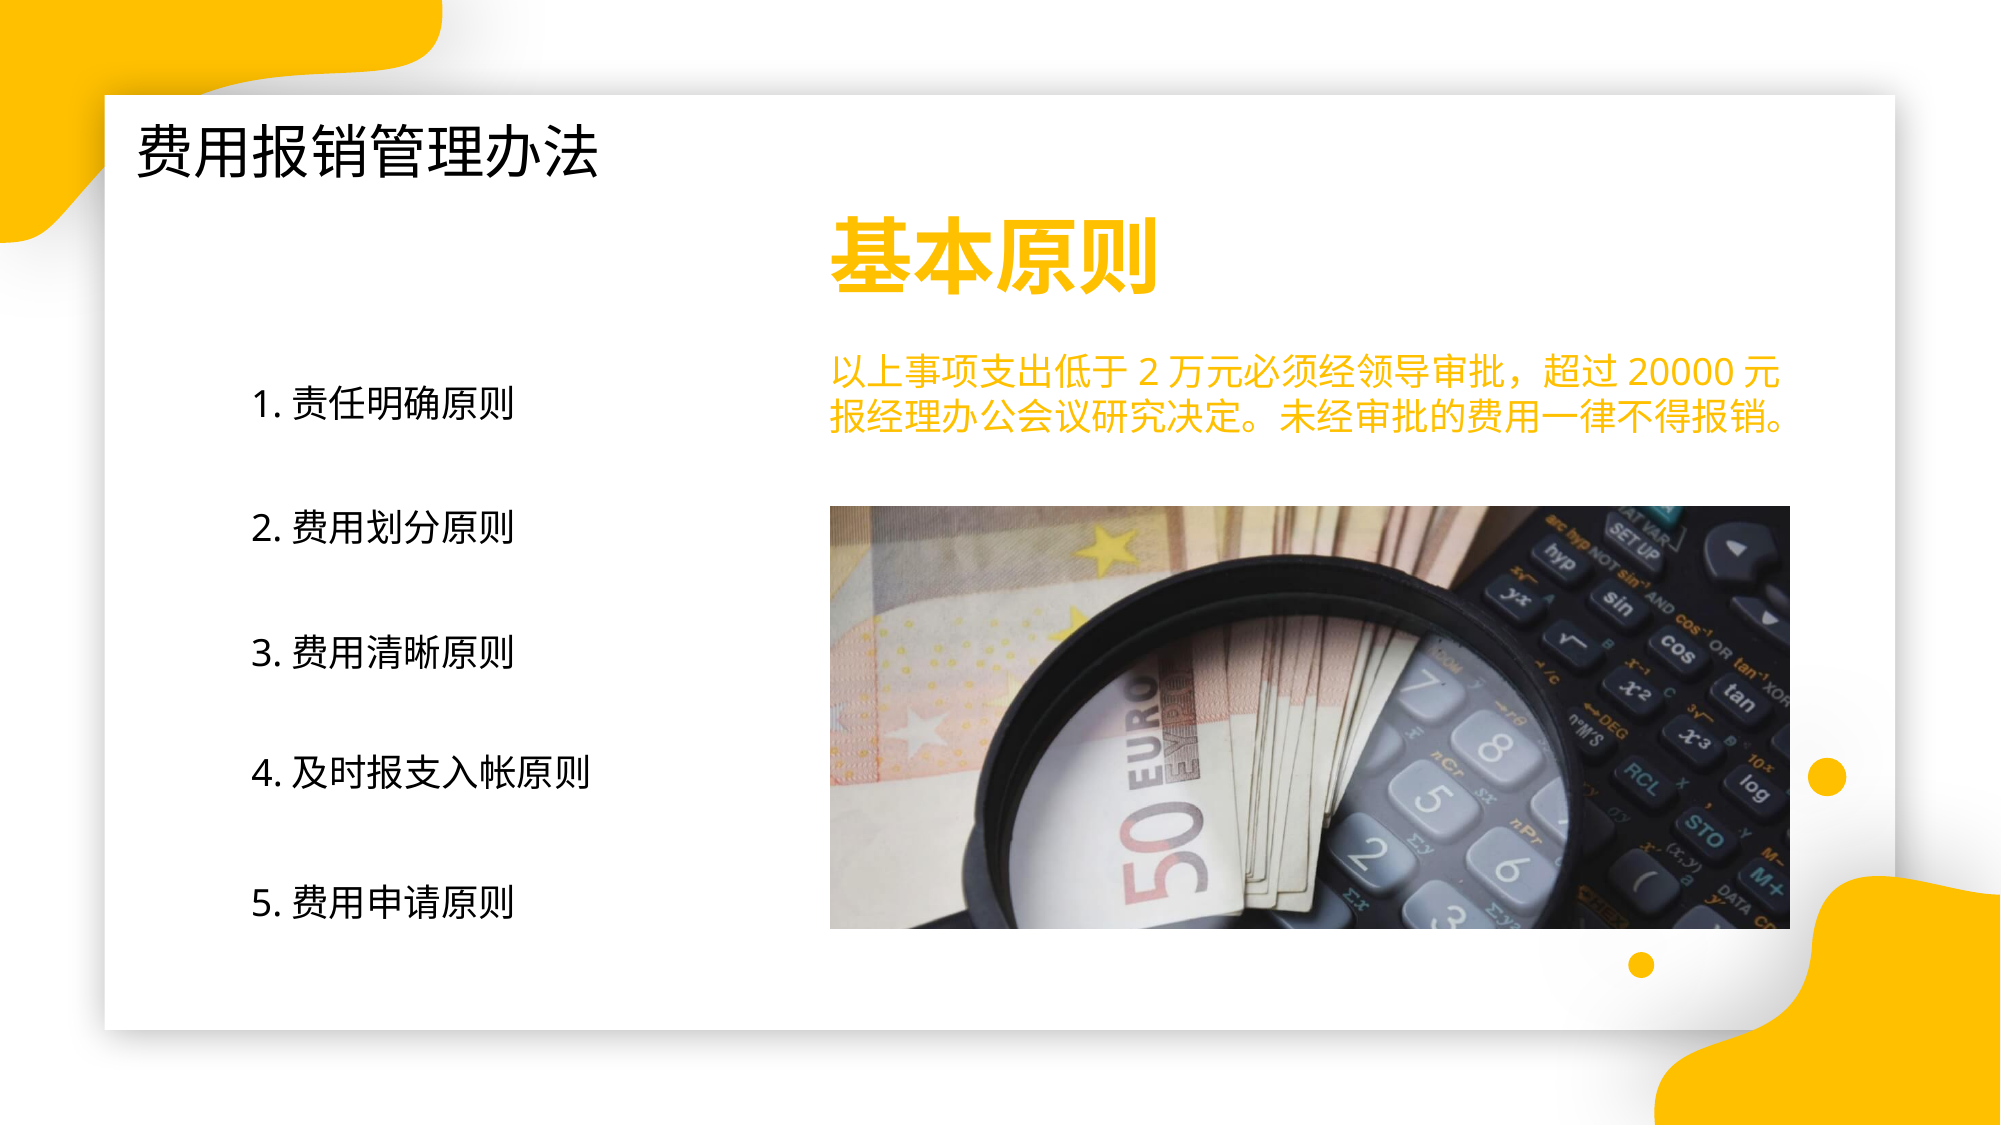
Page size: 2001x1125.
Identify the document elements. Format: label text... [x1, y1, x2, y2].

text_box 1.责任明确原则 [236, 359, 532, 433]
text_box 3.费用清晰原则 [236, 608, 532, 682]
picture [829, 506, 1790, 929]
text_box 5.费用申请原则 [236, 858, 532, 932]
text_box 基本原则 [814, 196, 1202, 312]
text_box 以上事项支出低于2万元必须经领导审批，超过20000元报经理办公会议研究决定。未经审批的费用一律不得报销。 [814, 340, 1806, 446]
text_box 4.及时报支入帐原则 [236, 728, 607, 802]
text_box 费用报销管理办法 [120, 107, 958, 193]
text_box 2.费用划分原则 [236, 482, 532, 557]
